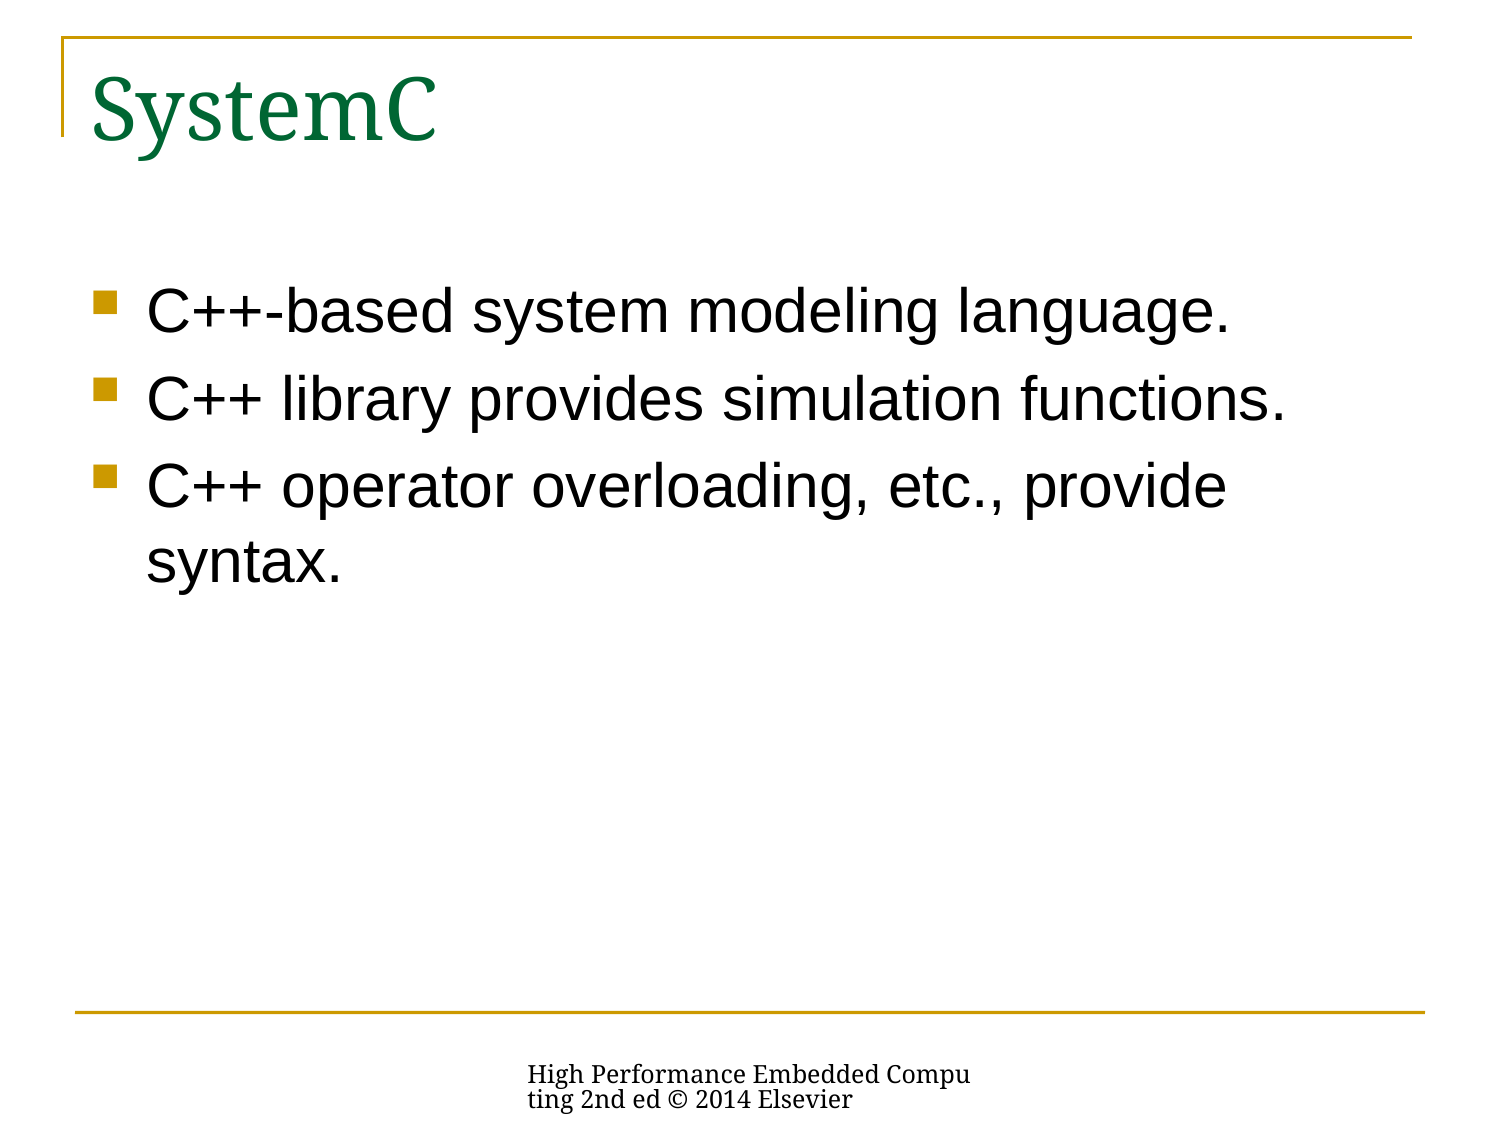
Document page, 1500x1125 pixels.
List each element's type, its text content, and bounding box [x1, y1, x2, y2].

list C++-based system modeling language. C++ library provides simulation functions. C++ operator overloading, etc., provide syntax. [75, 262, 1425, 1006]
footer High Performance Embedded Computing 2nd ed © 2014 Elsevier [512, 1025, 988, 1100]
title SystemC [75, 45, 1425, 233]
